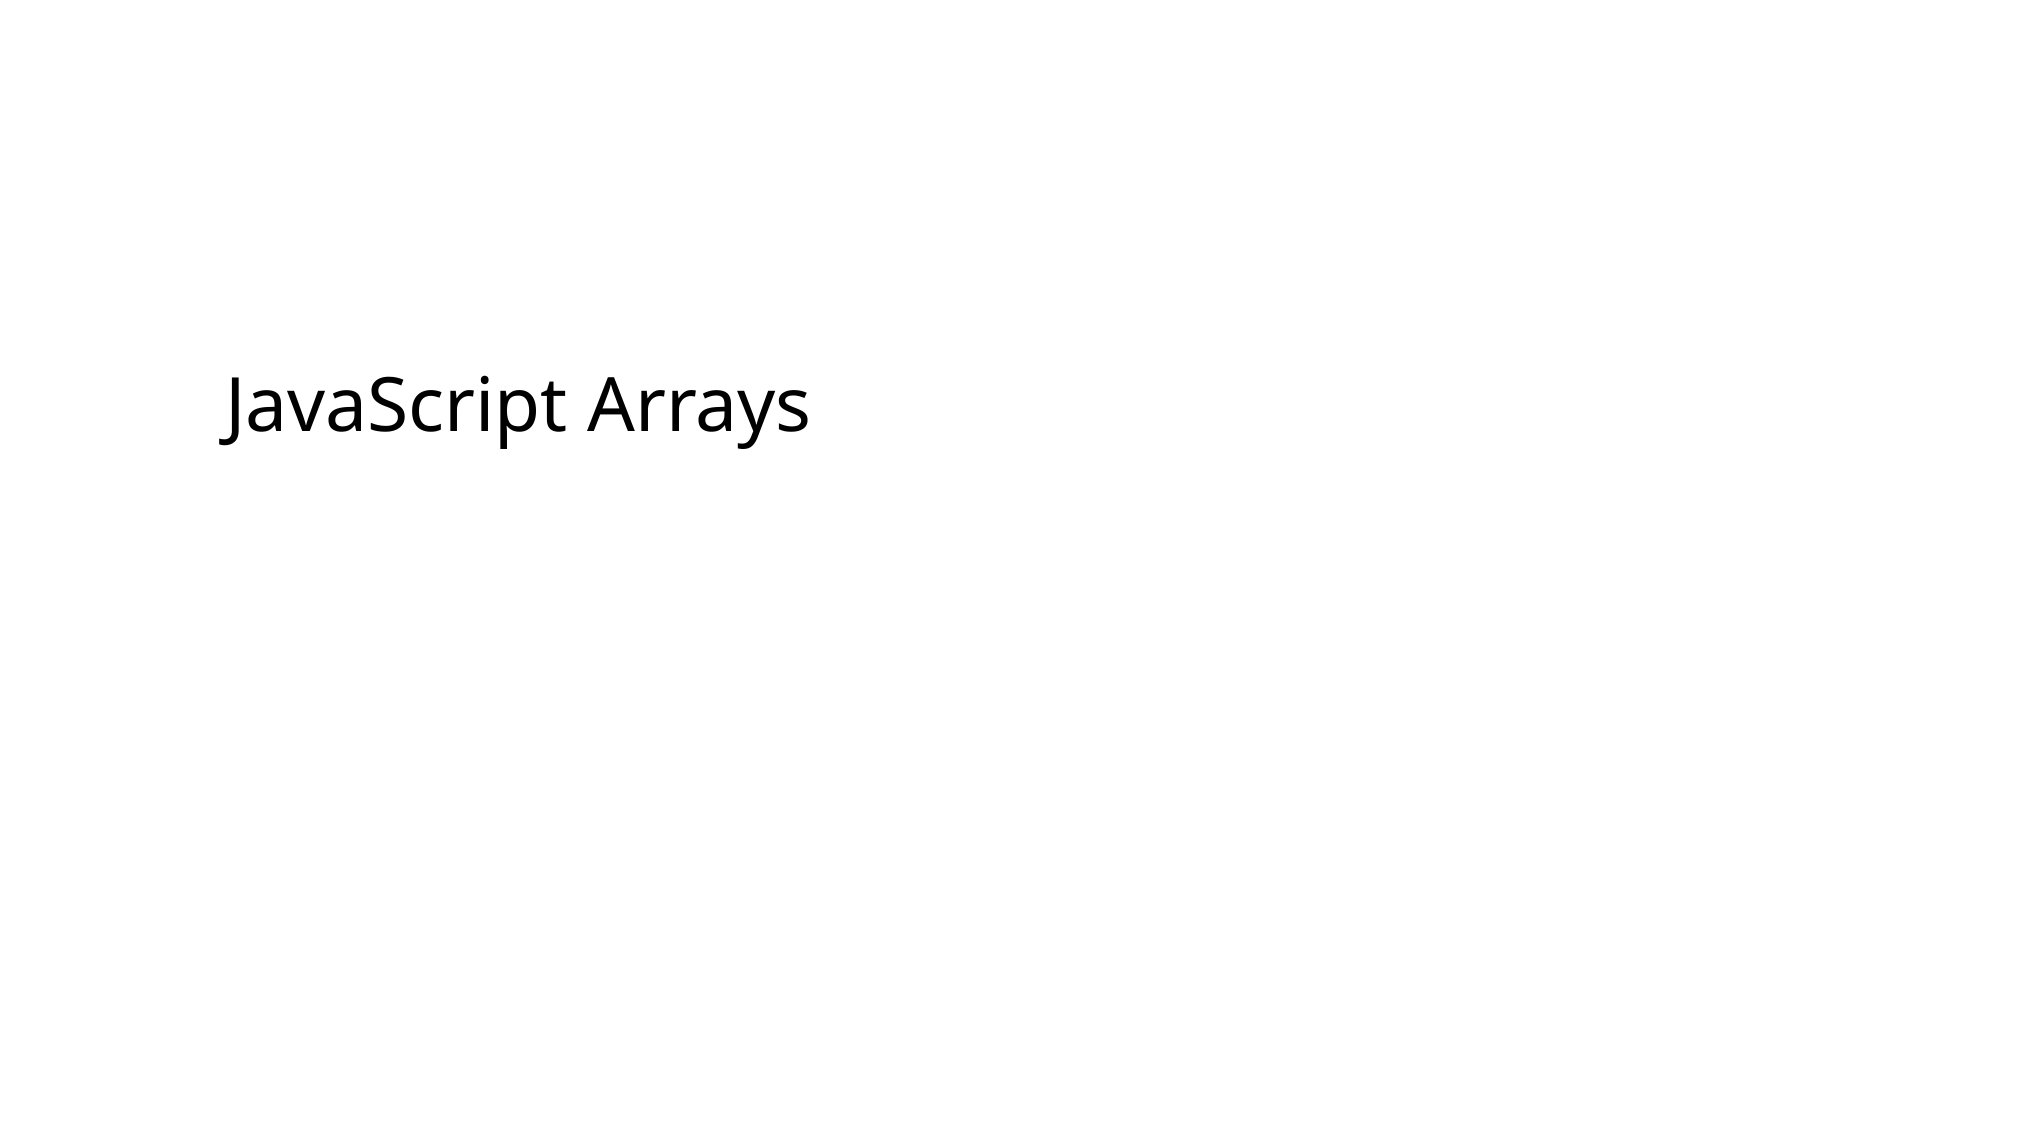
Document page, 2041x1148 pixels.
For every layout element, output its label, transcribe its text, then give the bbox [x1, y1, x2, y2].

title JavaScript Arrays [195, 348, 1846, 499]
